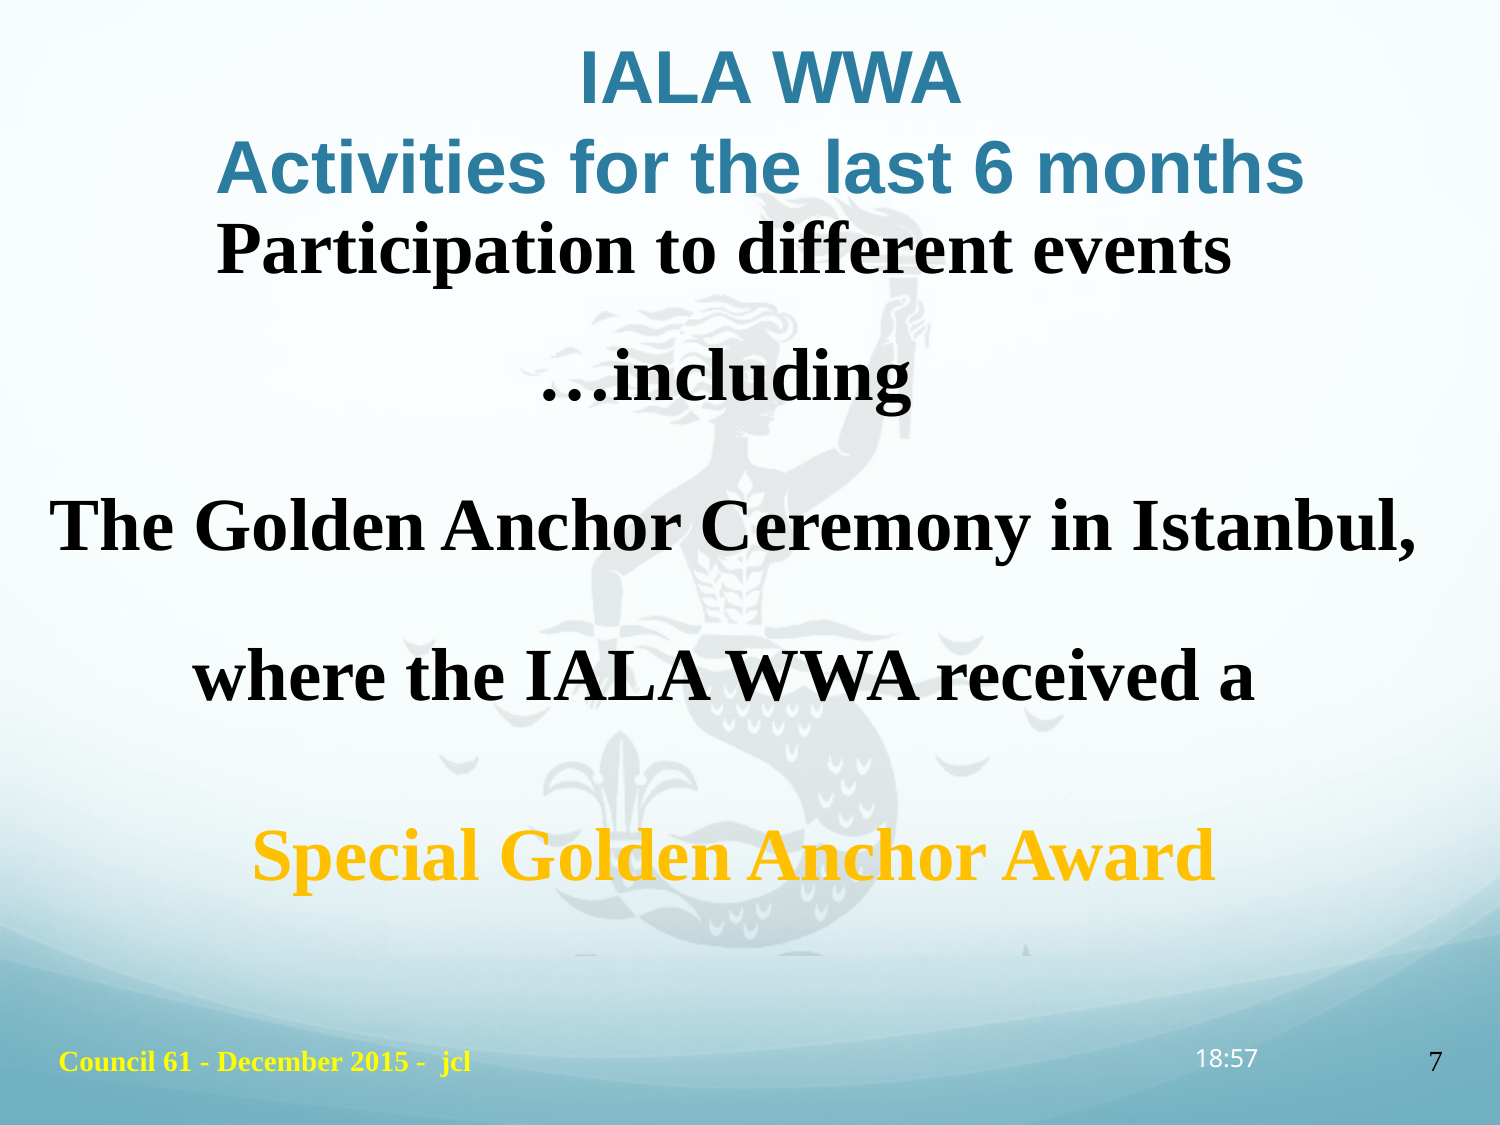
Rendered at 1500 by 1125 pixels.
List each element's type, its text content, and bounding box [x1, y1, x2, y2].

text_box Participation to different events …including The Golden Anchor Ceremony in Istanbul, where the IALA WWA received a Special Golden Anchor Award [0, 63, 1500, 903]
title IALA WWA Activities for the last 6 months [43, 0, 1500, 63]
slide_number 7 [1295, 1029, 1459, 1090]
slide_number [923, 1029, 1274, 1090]
footer Council 61 - December 2015 - jcl [43, 1029, 838, 1090]
